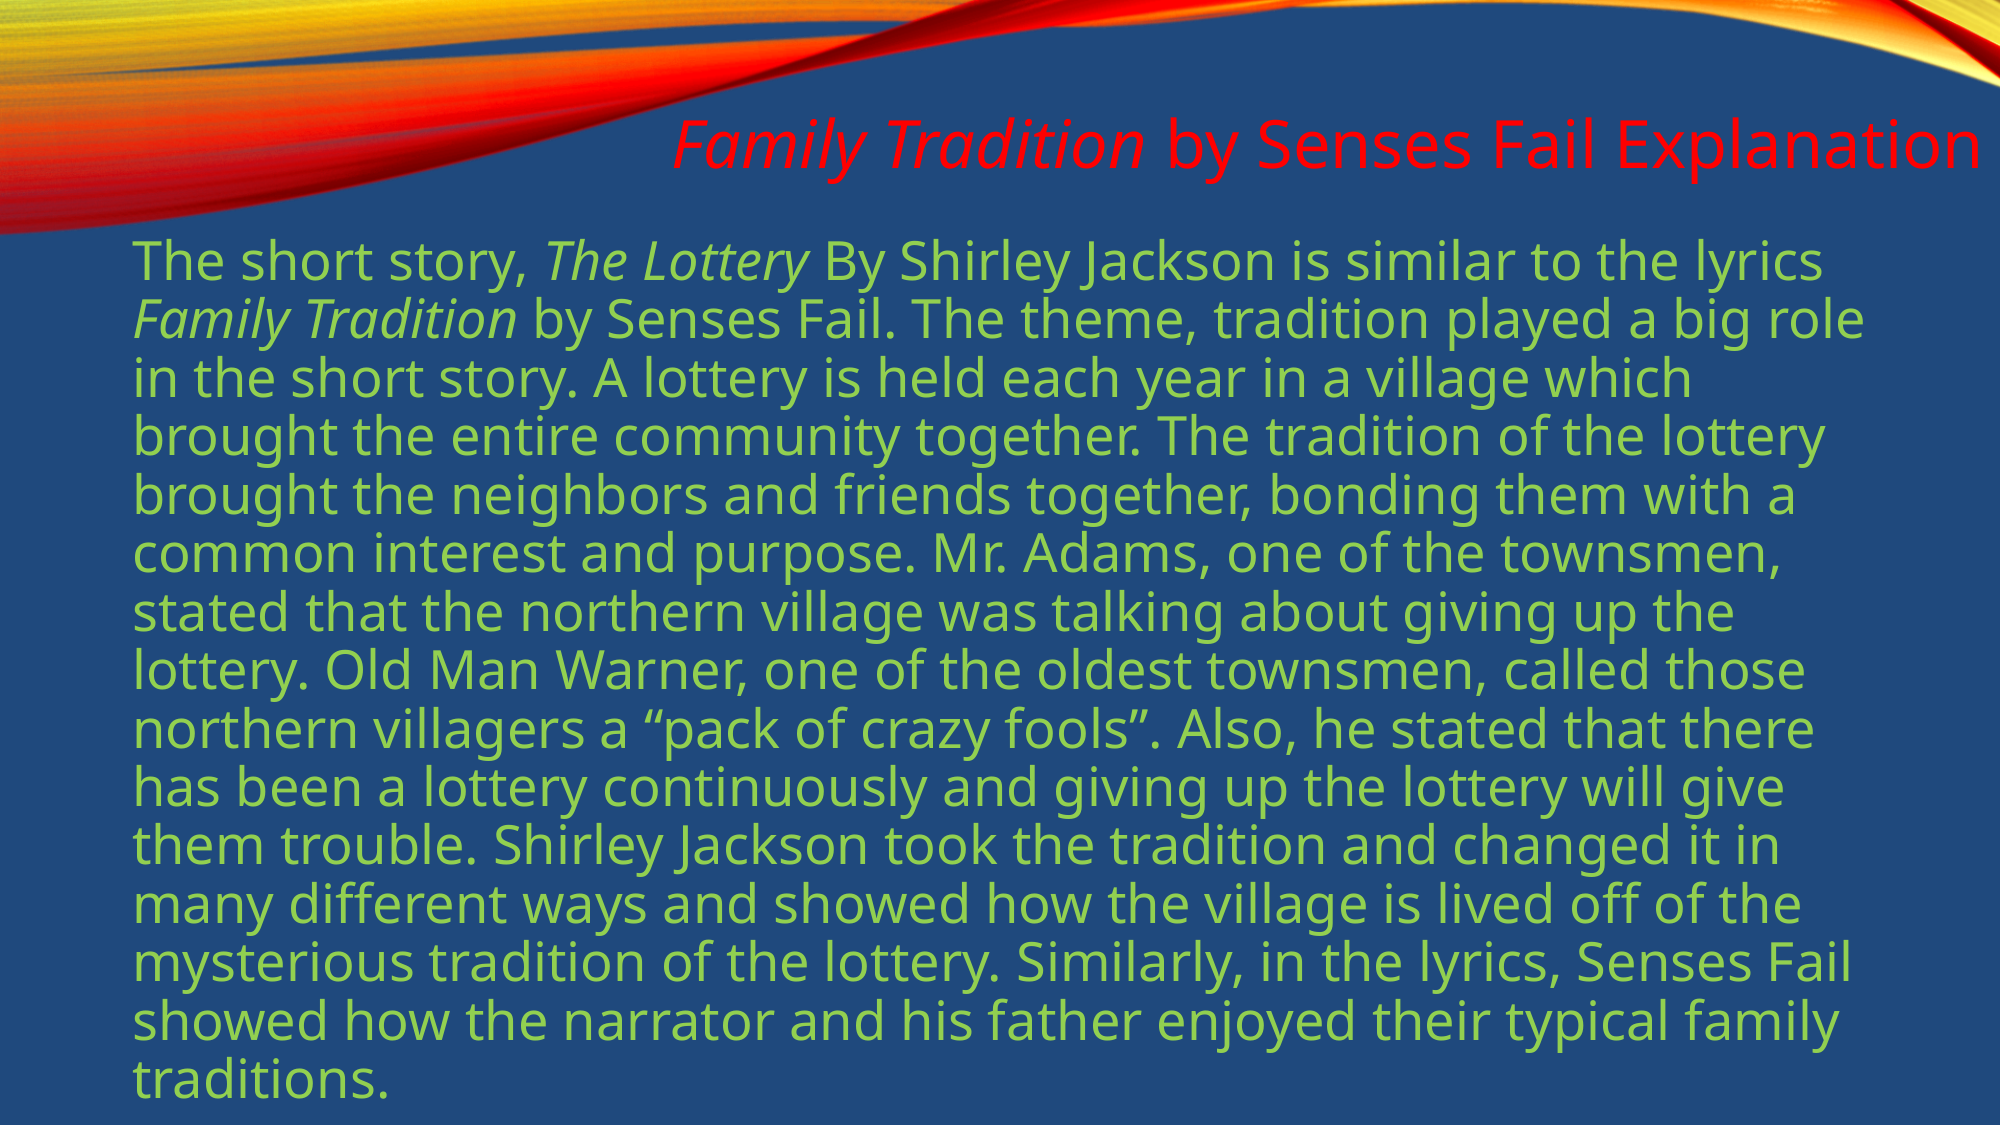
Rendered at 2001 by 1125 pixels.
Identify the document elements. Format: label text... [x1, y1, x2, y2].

title Family Tradition by Senses Fail Explanation [159, 52, 2000, 242]
picture [0, 0, 2000, 237]
list The short story, The Lottery By Shirley Jackson is similar to the lyrics Family Tradition by Senses Fail. The theme, tradition played a big role in the short story. A lottery is held each year in a village which brought the entire community together. The tradition of the lottery brought the neighbors and friends together, bonding them with a common interest and purpose. Mr. Adams, one of the townsmen, stated that the northern village was talking about giving up the lottery. Old Man Warner, one of the oldest townsmen, called those northern villagers a “pack of crazy fools”. Also, he stated that there has been a lottery continuously and giving up the lottery will give them trouble. Shirley Jackson took the tradition and changed it in many different ways and showed how the village is lived off of the mysterious tradition of the lottery. Similarly, in the lyrics, Senses Fail showed how the narrator and his father enjoyed their typical family traditions. [116, 226, 1892, 1125]
